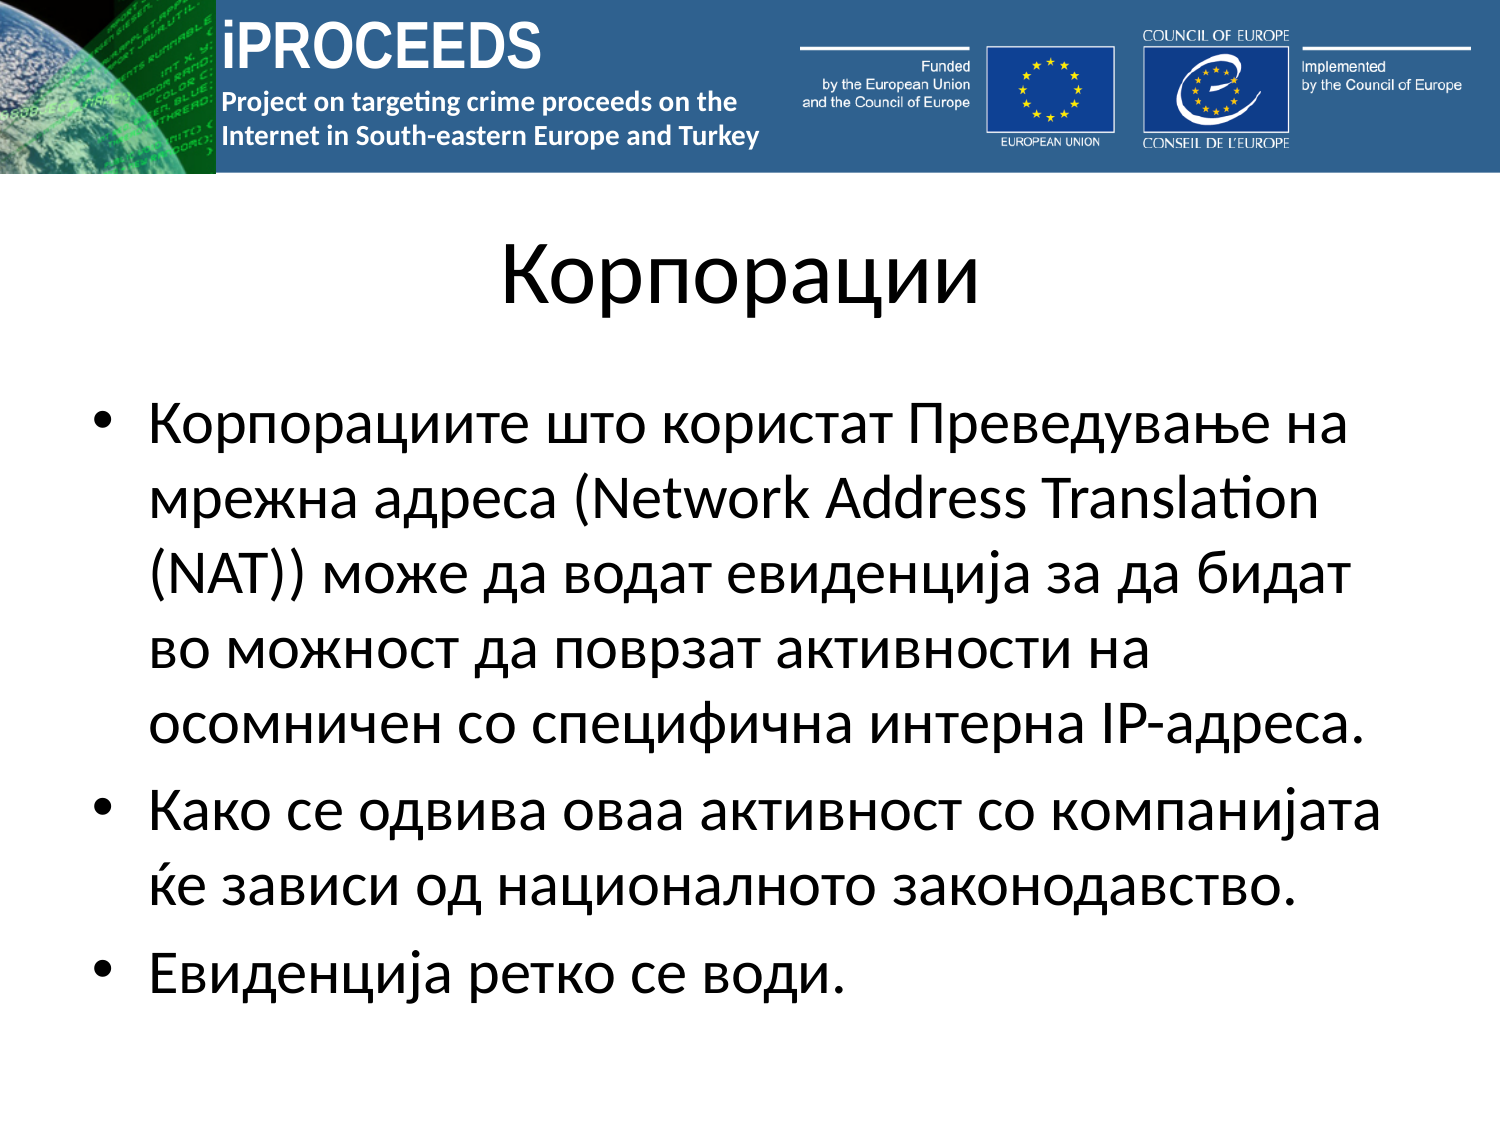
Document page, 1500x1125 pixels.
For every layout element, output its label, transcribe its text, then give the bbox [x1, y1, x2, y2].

picture [800, 30, 1471, 148]
title Корпорации [76, 172, 1427, 361]
list Корпорациите што користат Преведување на мрежна адреса (Network Address Translation (NAT)) може да водат евиденција за да бидат во можност да поврзат активности на осомничен со специфична интерна IP-адреса. Како се одвива оваа активност со компанијата ќе зависи од националното законодавство. Евиденција ретко се води. [76, 373, 1427, 1017]
picture [0, 0, 216, 174]
